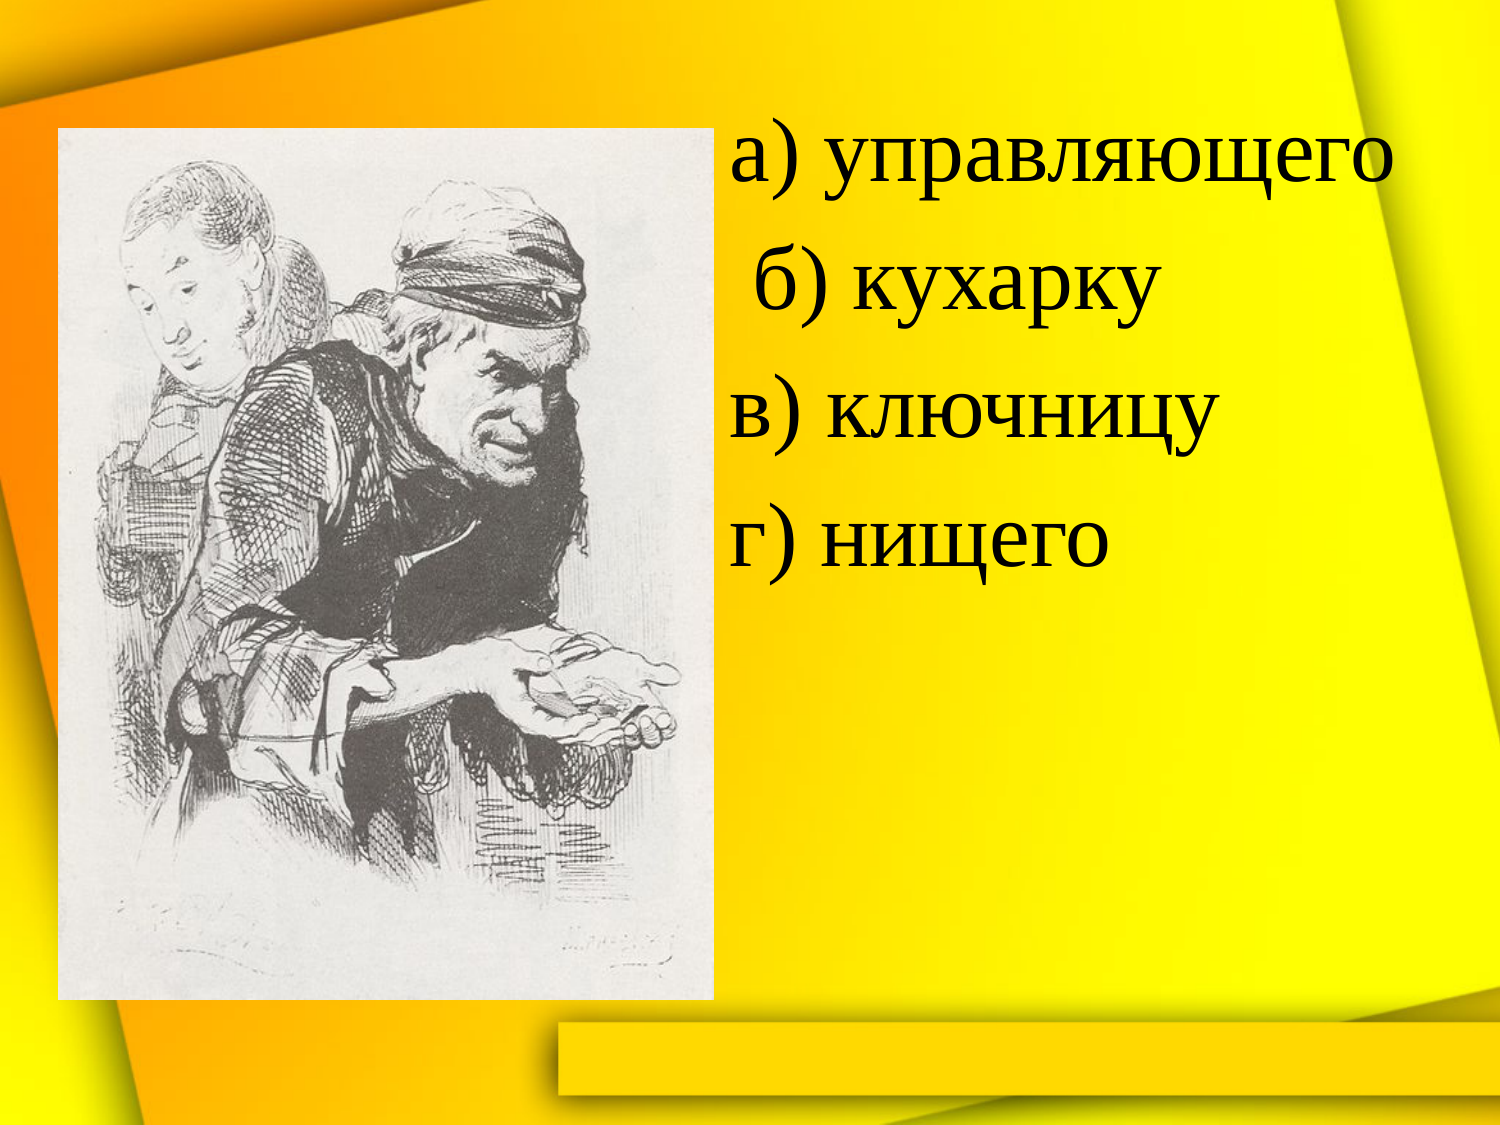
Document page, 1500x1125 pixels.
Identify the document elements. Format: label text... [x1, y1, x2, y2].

list а) управляющего б) кухарку в) ключницу г) нищего [714, 81, 1454, 634]
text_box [58, 128, 714, 1001]
picture [0, 0, 1500, 1125]
